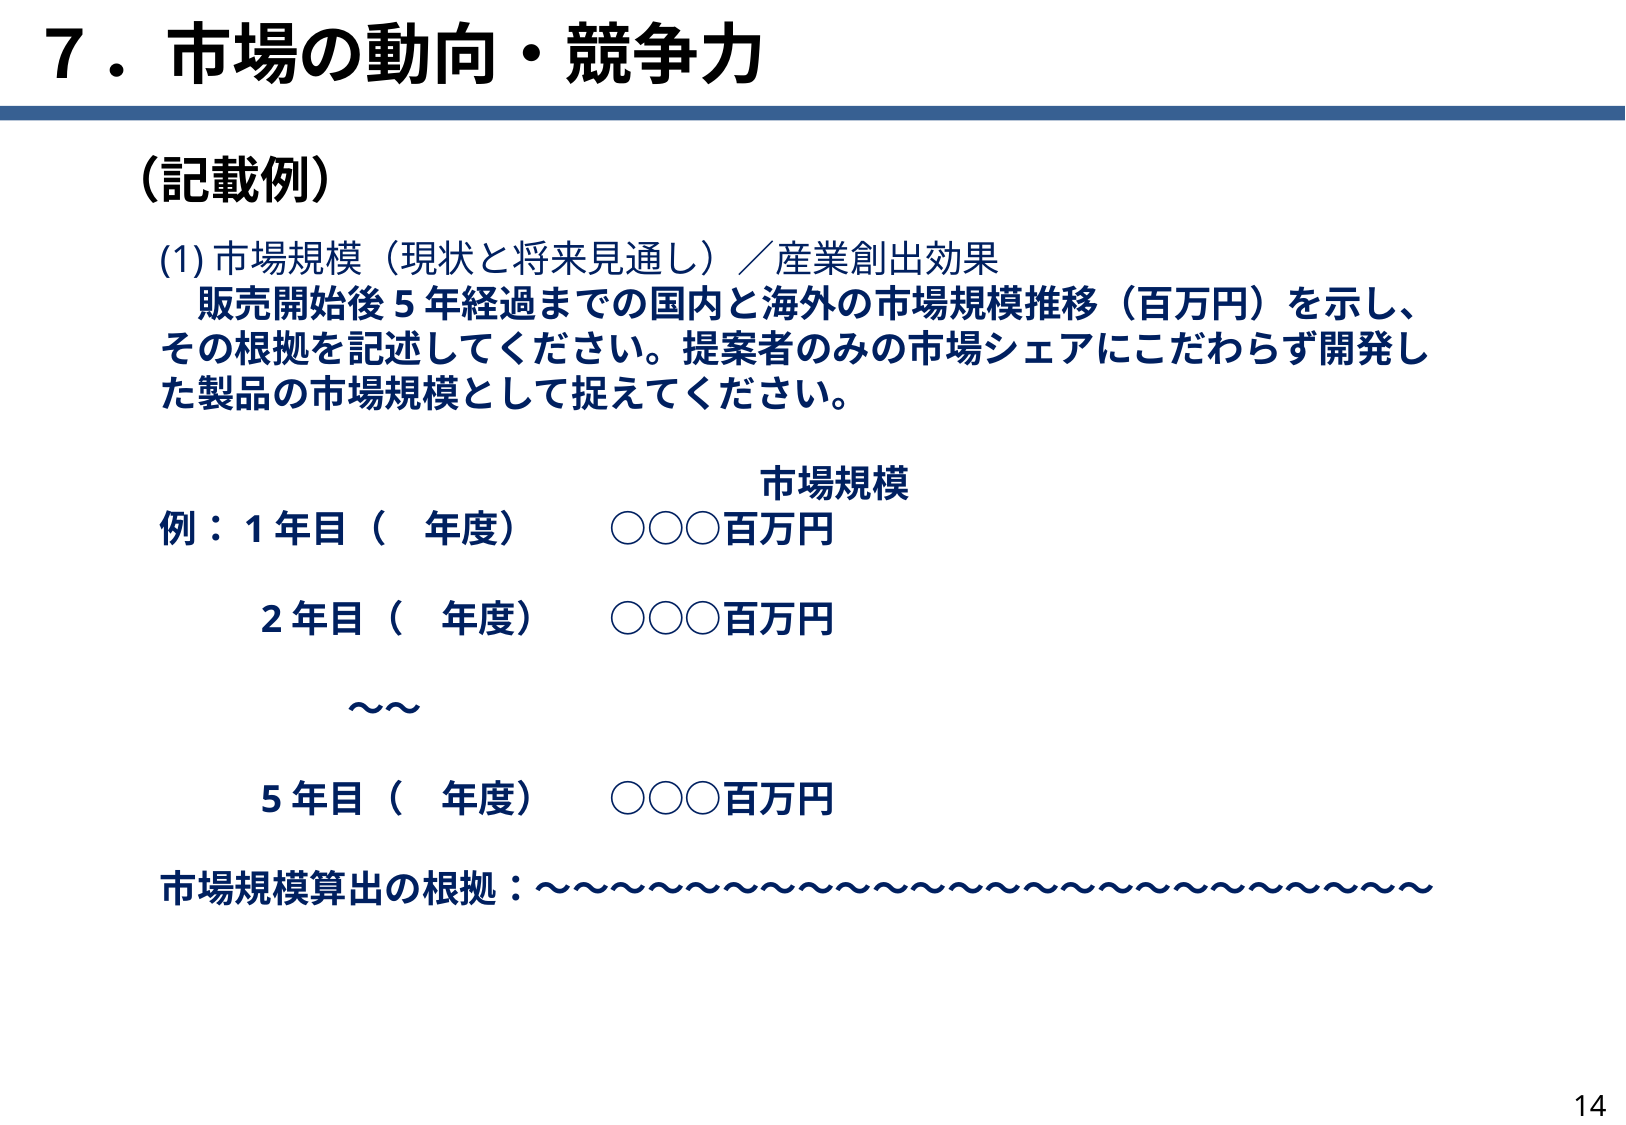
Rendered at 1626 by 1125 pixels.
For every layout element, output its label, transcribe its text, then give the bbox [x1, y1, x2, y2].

title ７．市場の動向・競争力 [31, 12, 1578, 92]
text_box (1)市場規模（現状と将来見通し）／産業創出効果 販売開始後5年経過までの国内と海外の市場規模推移（百万円）を示し、その根拠を記述してください。提案者のみの市場シェアにこだわらず開発した製品の市場規模として捉えてください。 市場規模 例：1年目（ 年度） ○○○百万円 2年目（ 年度） ○○○百万円 ～～ 5年目（ 年度） ○○○百万円 市場規模算出の根拠：～～～～～～～～～～～～～～～～～～～～～～～～ [159, 235, 1464, 911]
text_box 13 [1519, 1087, 1607, 1125]
text_box （記載例） [110, 148, 1305, 209]
